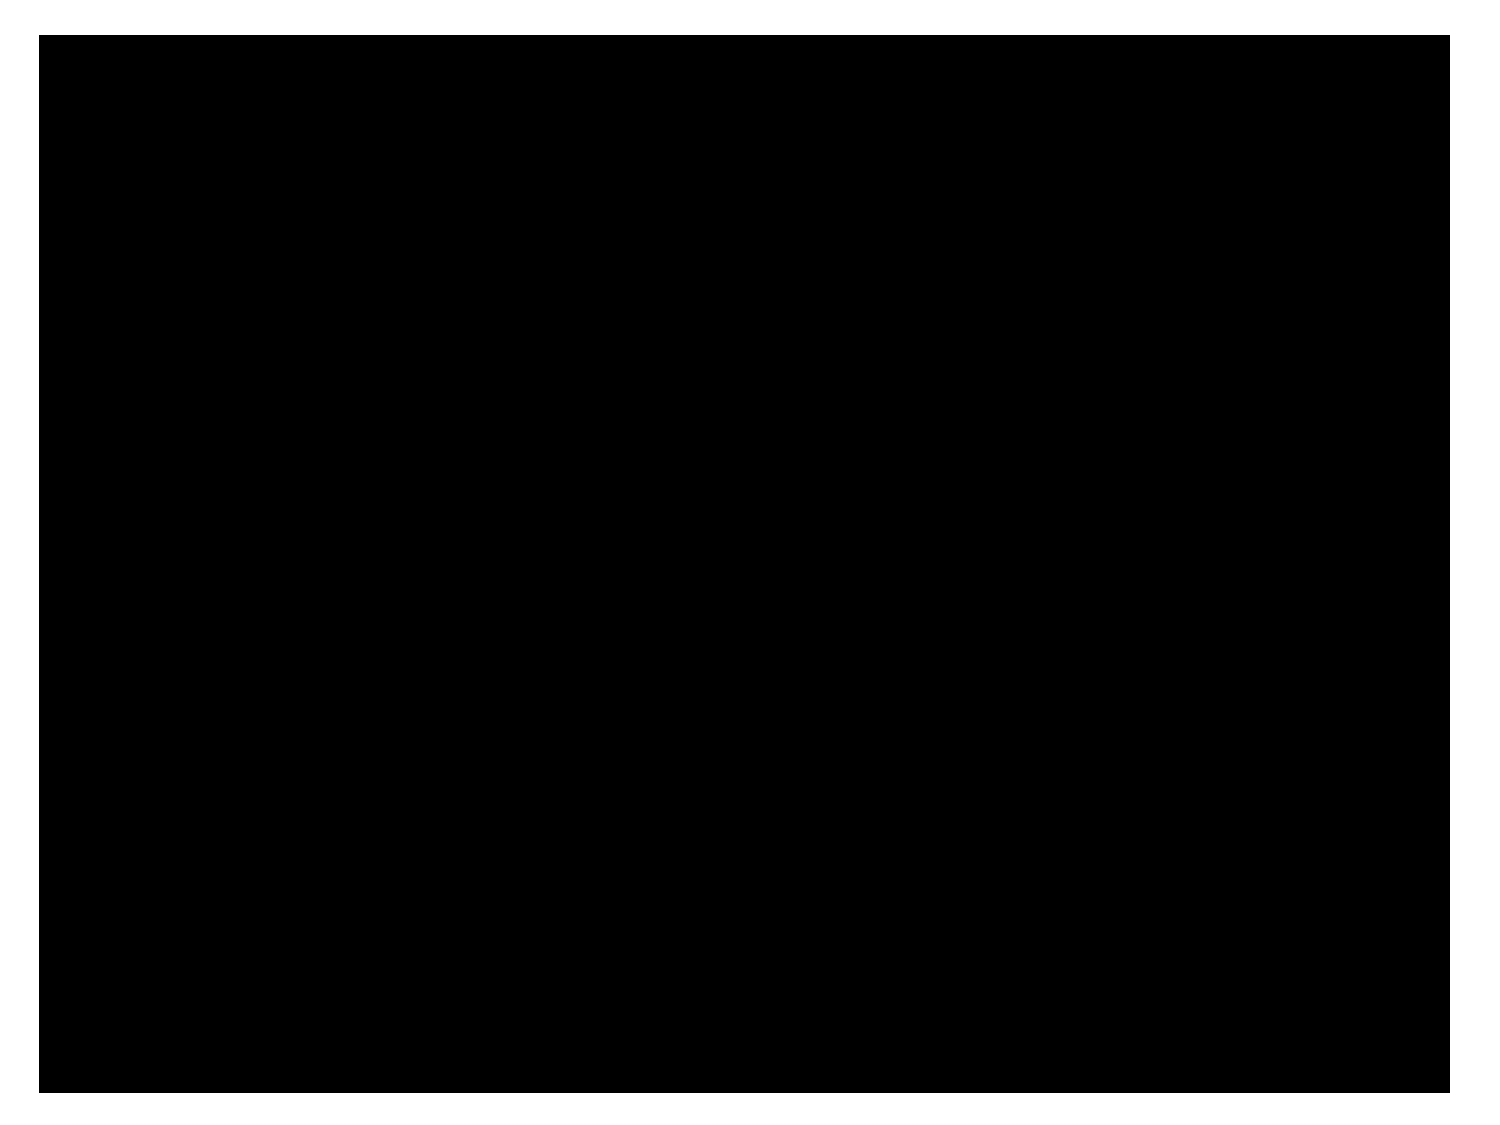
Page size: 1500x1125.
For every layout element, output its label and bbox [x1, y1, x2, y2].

text_box [38, 34, 1451, 1094]
